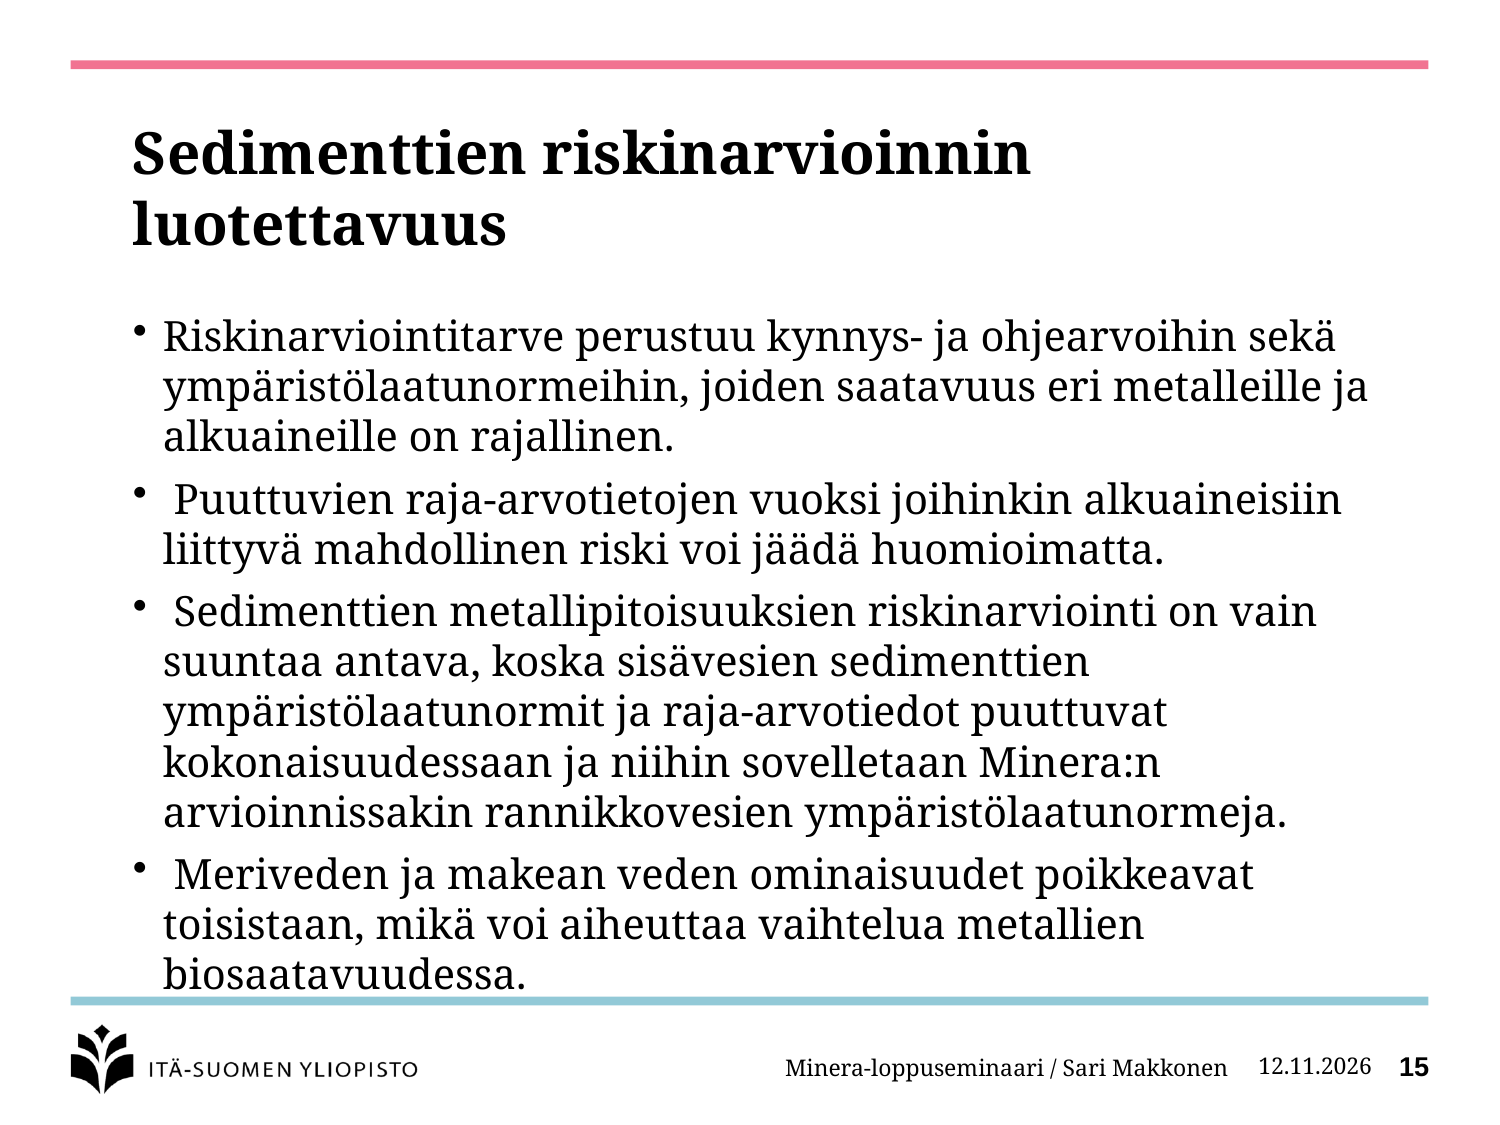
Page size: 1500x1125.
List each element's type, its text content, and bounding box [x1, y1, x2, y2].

title Sedimenttien riskinarvioinnin luotettavuus [117, 107, 1430, 274]
slide_number 15 [1369, 1046, 1430, 1089]
footer Minera-loppuseminaari / Sari Makkonen [500, 1046, 1229, 1089]
picture [70, 1024, 422, 1094]
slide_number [1229, 1046, 1369, 1089]
list Riskinarviointitarve perustuu kynnys- ja ohjearvoihin sekä ympäristölaatunormeihin, joiden saatavuus eri metalleille ja alkuaineille on rajallinen. Puuttuvien raja-arvotietojen vuoksi joihinkin alkuaineisiin liittyvä mahdollinen riski voi jäädä huomioimatta. Sedimenttien metallipitoisuuksien riskinarviointi on vain suuntaa antava, koska sisävesien sedimenttien ympäristölaatunormit ja raja-arvotiedot puuttuvat kokonaisuudessaan ja niihin sovelletaan Minera:n arvioinnissakin rannikkovesien ympäristölaatunormeja. Meriveden ja makean veden ominaisuudet poikkeavat toisistaan, mikä voi aiheuttaa vaihtelua metallien biosaatavuudessa. [117, 302, 1430, 988]
